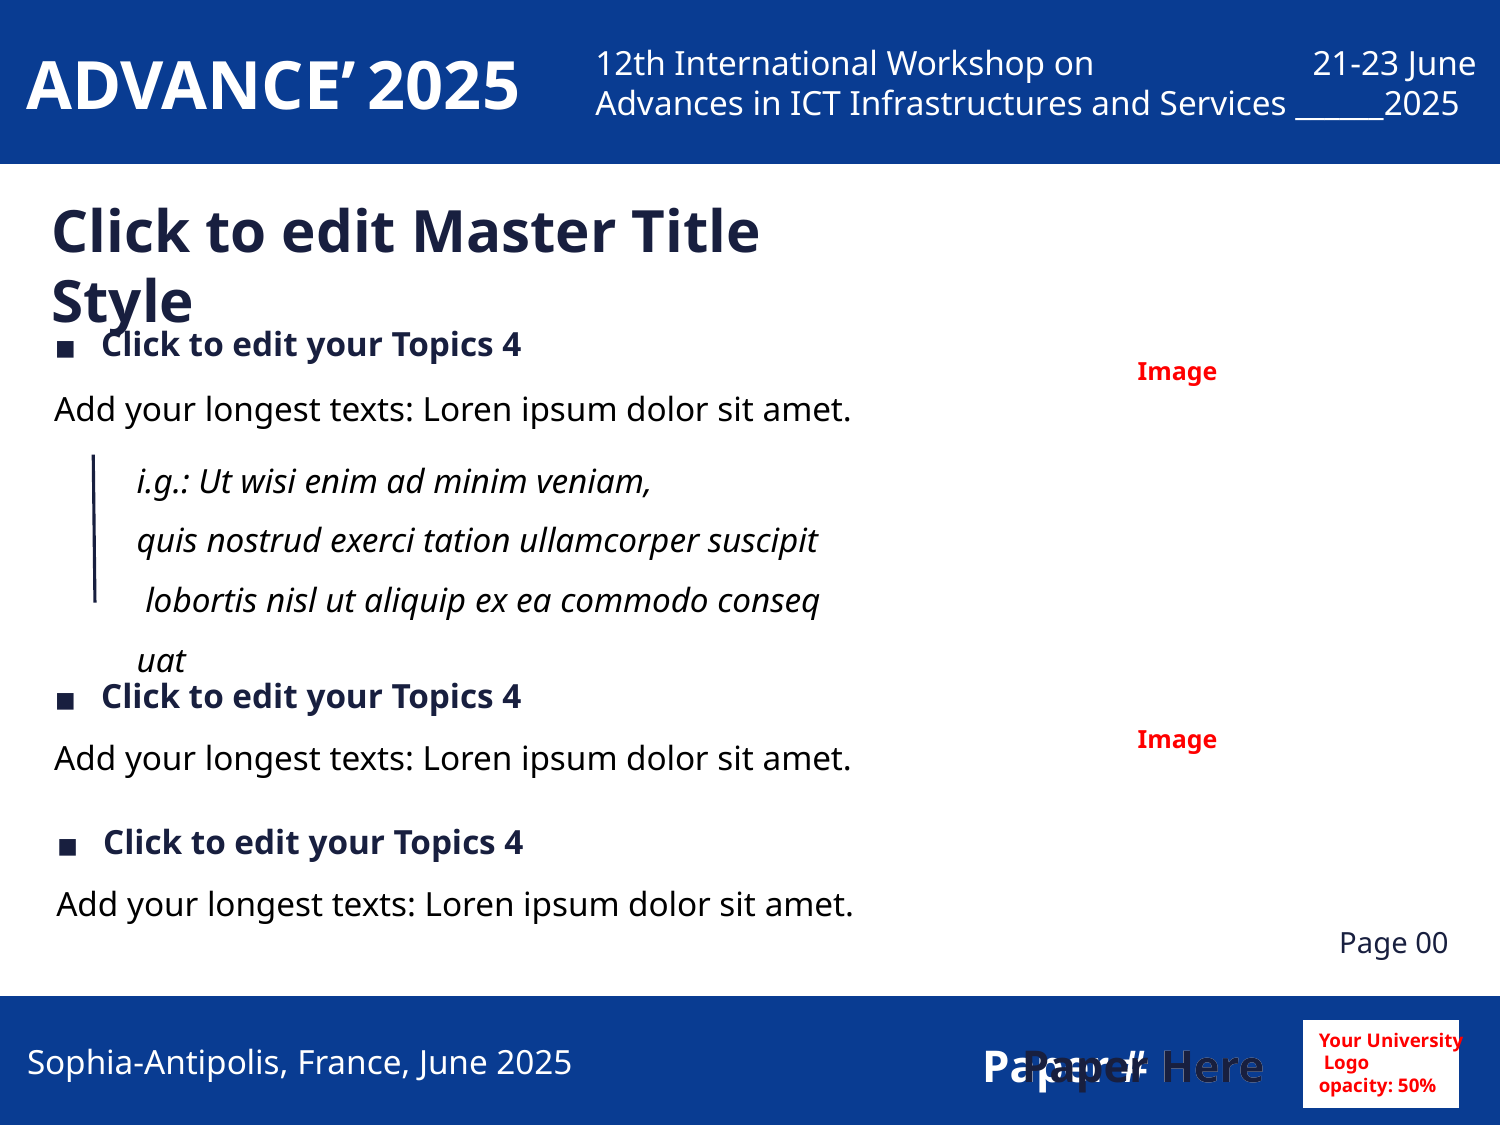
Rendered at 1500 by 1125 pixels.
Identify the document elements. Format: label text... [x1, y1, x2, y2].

text_box Click to edit Master Title Style [36, 186, 887, 342]
text_box Image [1071, 347, 1284, 393]
text_box Ima [913, 578, 1443, 901]
text_box Click to edit your Topics 4 [39, 315, 889, 360]
text_box Add your longest texts: Loren ipsum dolor sit amet. [39, 709, 889, 785]
text_box Image [1071, 716, 1284, 762]
text_box Paper Here [520, 1030, 1280, 1099]
text_box Page 00 [1324, 917, 1485, 968]
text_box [93, 432, 839, 623]
text_box Ima [913, 220, 1443, 543]
text_box Click to edit your Topics 4 [39, 667, 889, 709]
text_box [1303, 1020, 1479, 1107]
text_box Add your longest texts: Loren ipsum dolor sit amet. [39, 360, 889, 436]
text_box Add your longest texts: Loren ipsum dolor sit amet. [41, 856, 891, 931]
text_box Click to edit your Topics 4 [41, 813, 891, 856]
